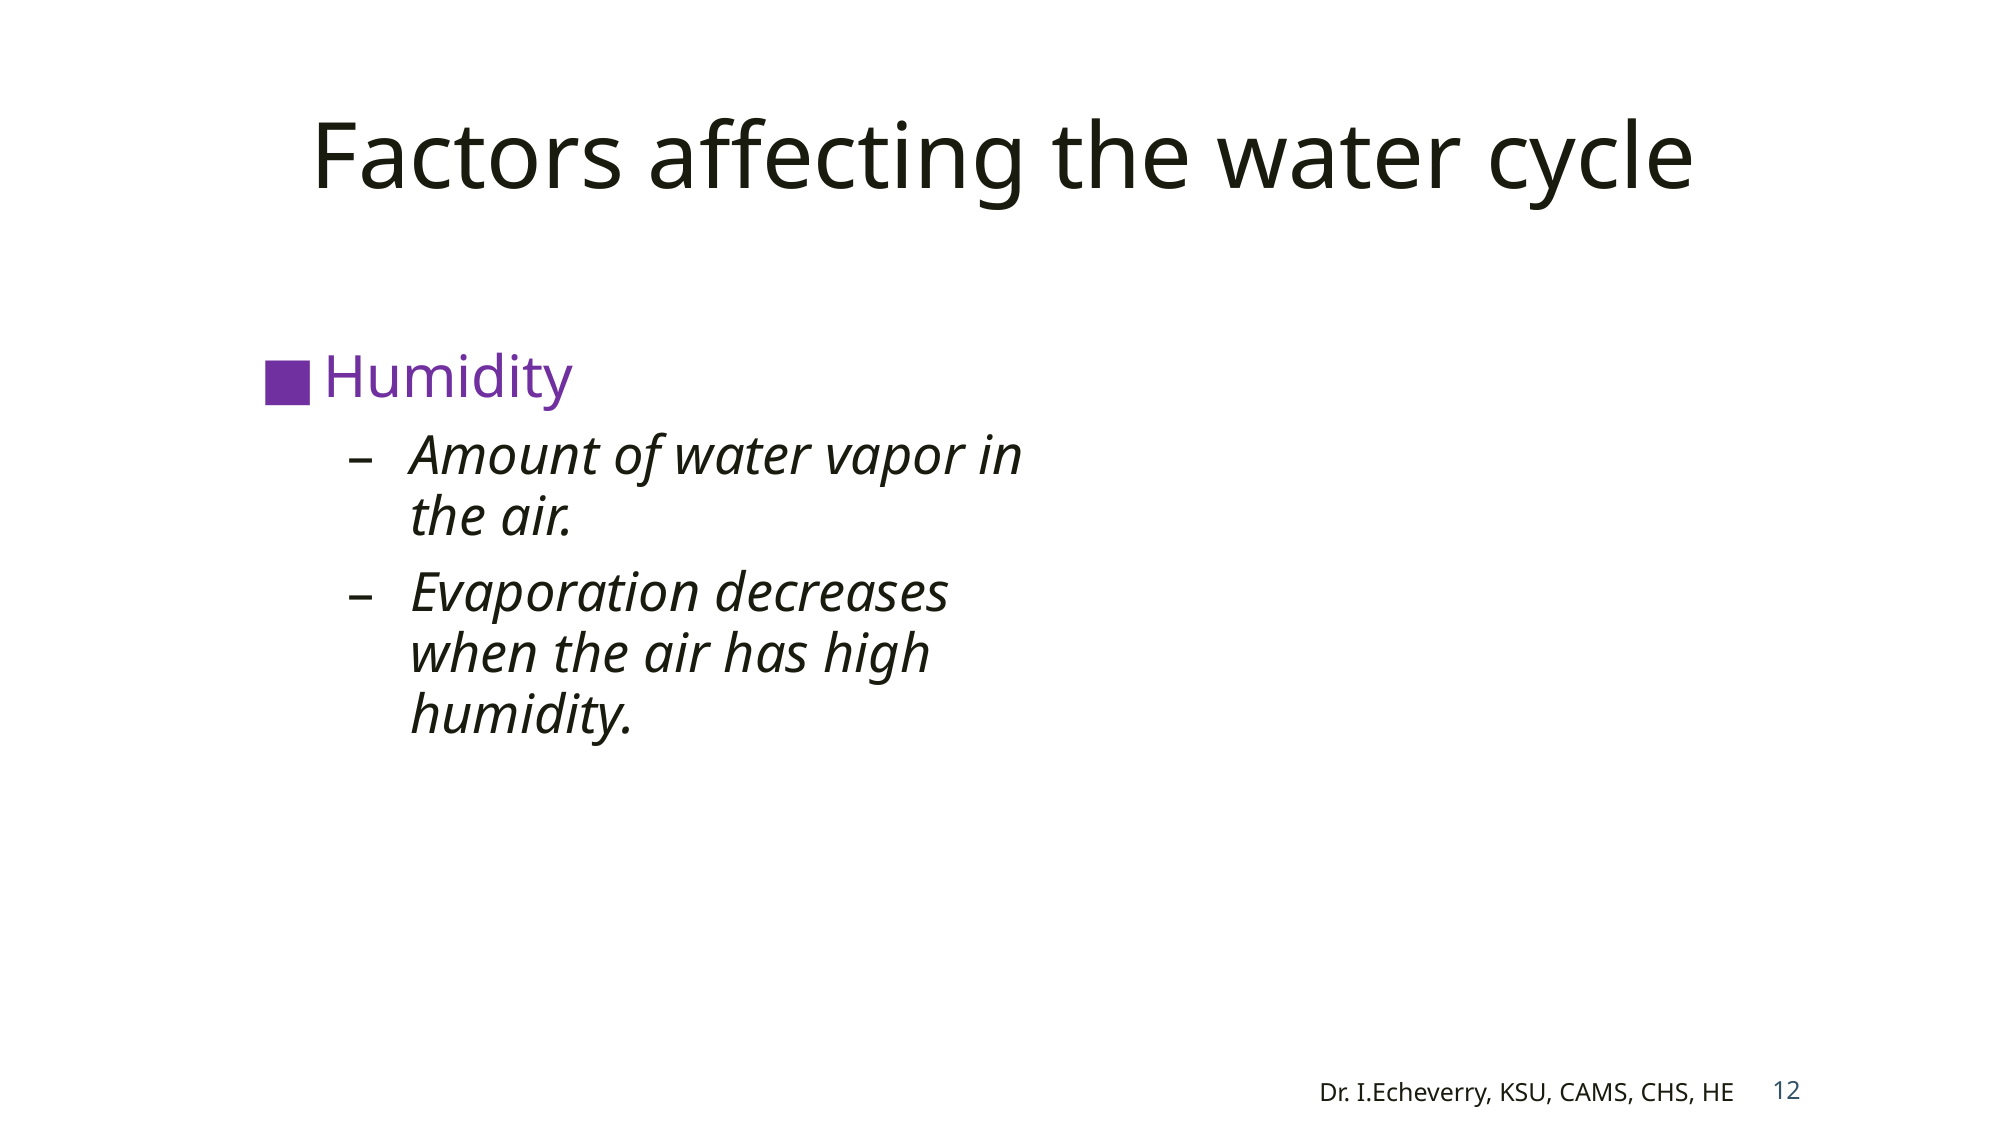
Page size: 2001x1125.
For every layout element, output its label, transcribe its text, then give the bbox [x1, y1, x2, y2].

title Factors affecting the water cycle [295, 102, 1888, 313]
footer Dr. I.Echeverry, KSU, CAMS, CHS, HE [1304, 1058, 1553, 1125]
list Humidity Amount of water vapor in the air. Evaporation decreases when the air has high humidity. [245, 337, 1057, 1059]
slide_number 12 [1553, 1058, 1816, 1125]
